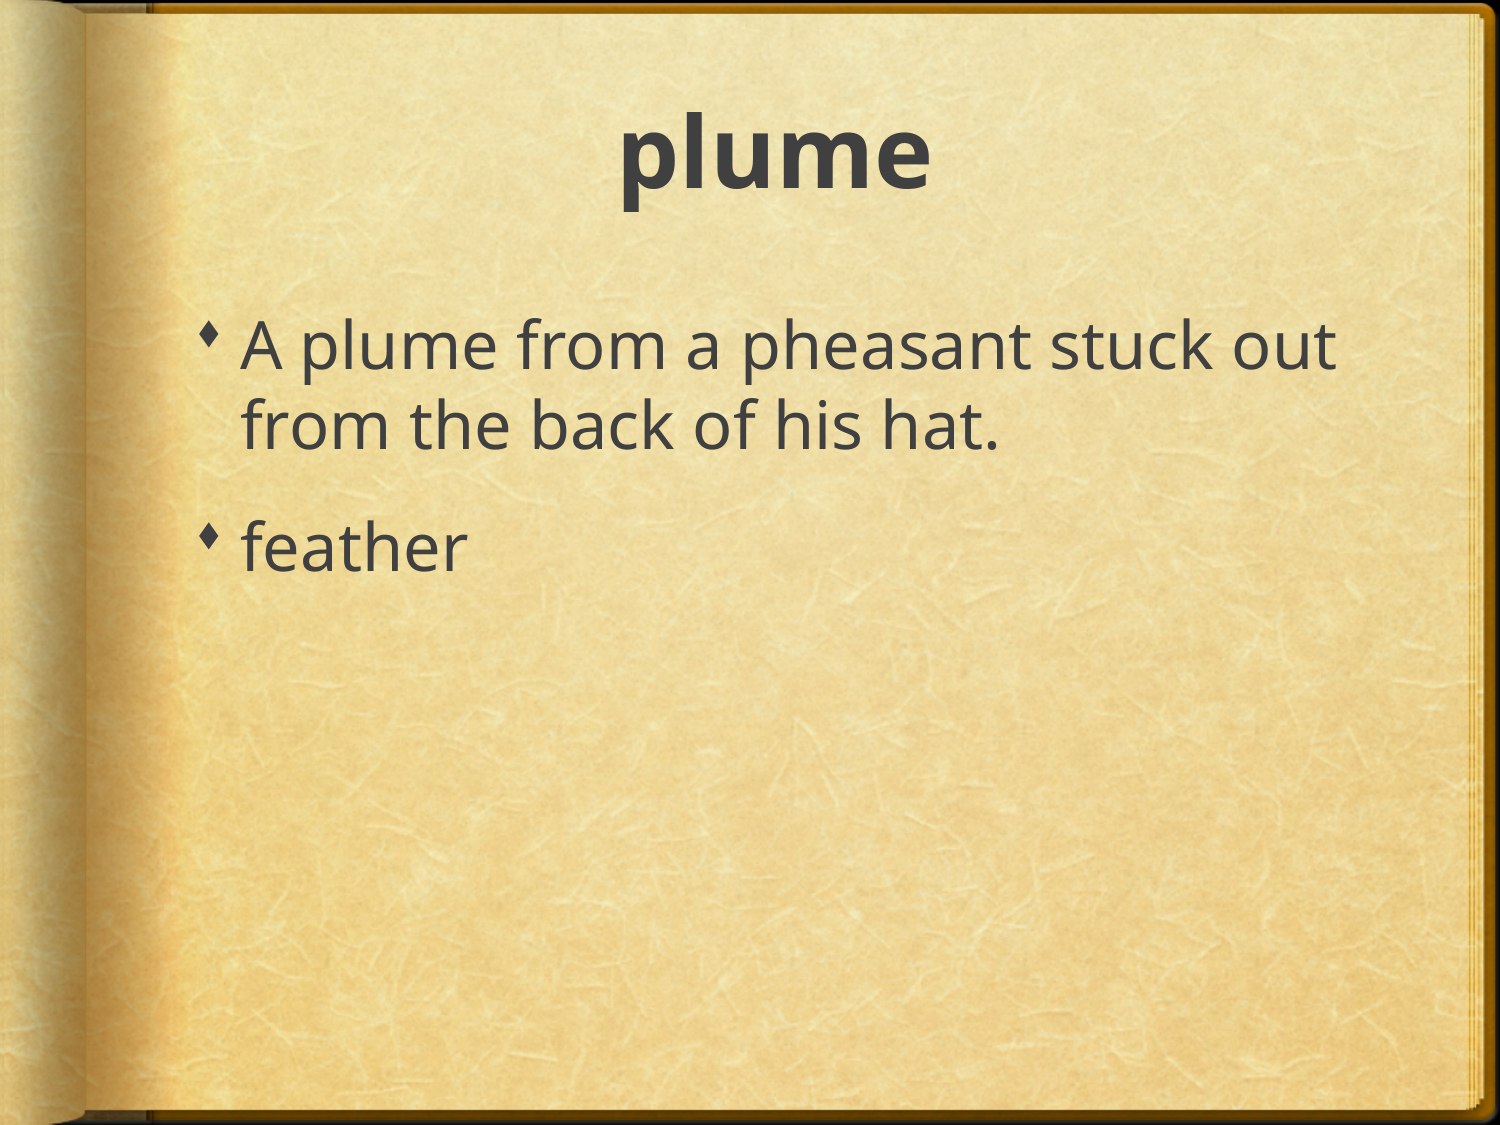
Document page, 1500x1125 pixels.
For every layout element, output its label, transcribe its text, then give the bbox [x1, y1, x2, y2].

title plume [178, 45, 1372, 265]
list A plume from a pheasant stuck out from the back of his hat. feather [178, 295, 1372, 1005]
picture [0, 0, 1500, 1125]
